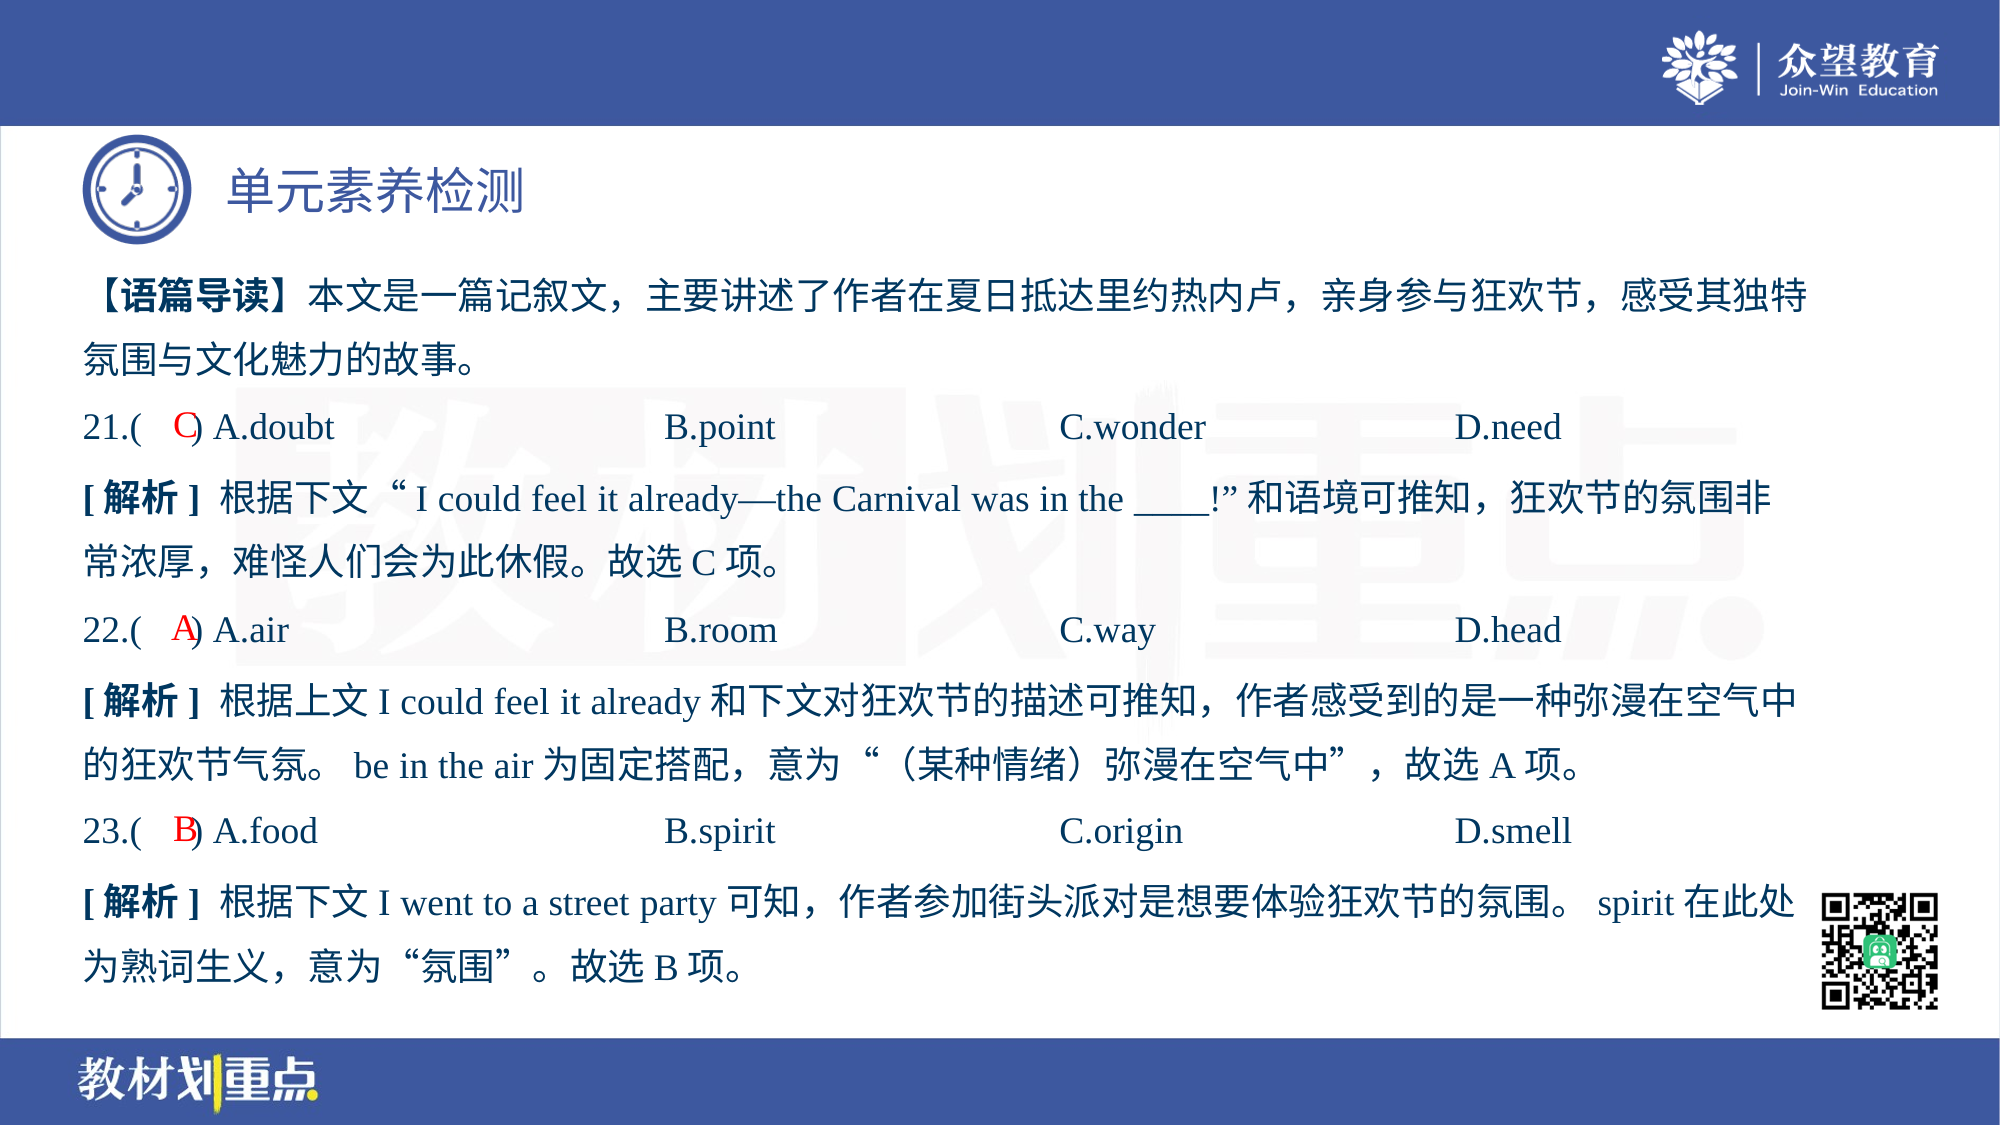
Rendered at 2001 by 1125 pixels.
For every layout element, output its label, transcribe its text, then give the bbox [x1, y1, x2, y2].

text_box 23.( ) A.food B.spirit C.origin D.smell [82, 786, 1817, 845]
text_box A [157, 583, 212, 642]
text_box [解析] 根据下文I went to a street party可知，作者参加街头派对是想要体验狂欢节的氛围。spirit在此处 为熟词生义，意为“氛围”。故选B项。 [82, 854, 1817, 981]
picture [0, 0, 2000, 1125]
text_box B [159, 784, 212, 843]
text_box [解析] 根据下文“I could feel it already—the Carnival was in the ____!”和语境可推知，狂欢节的氛围非 常浓厚，难怪人们会为此休假。故选C项。 [82, 449, 1817, 577]
text_box 22.( ) A.air B.room C.way D.head [82, 585, 1817, 644]
text_box [解析] 根据上文I could feel it already和下文对狂欢节的描述可推知，作者感受到的是一种弥漫在空气中 的狂欢节气氛。be in the air为固定搭配，意为“（某种情绪）弥漫在空气中”，故选A项。 [82, 653, 1817, 780]
text_box 21.( ) A.doubt B.point C.wonder D.need [82, 382, 1817, 441]
text_box C [159, 380, 212, 439]
text_box 【语篇导读】本文是一篇记叙文，主要讲述了作者在夏日抵达里约热内卢，亲身参与狂欢节，感受其独特 氛围与文化魅力的故事。 [82, 247, 1817, 375]
